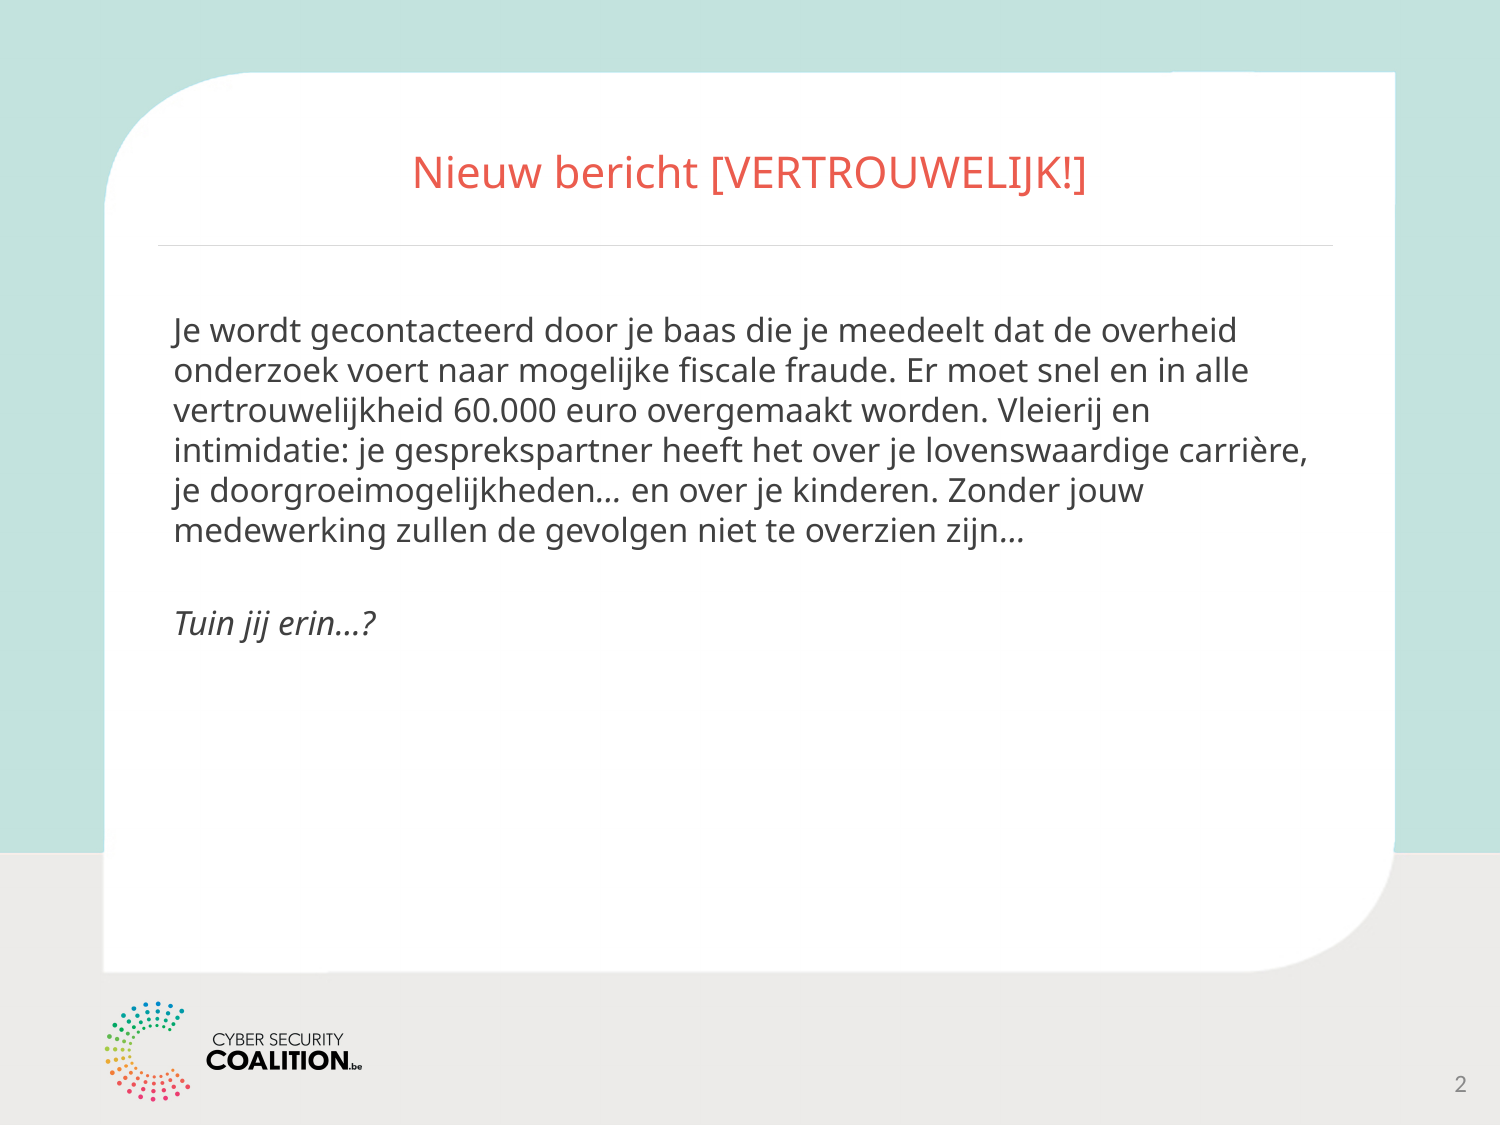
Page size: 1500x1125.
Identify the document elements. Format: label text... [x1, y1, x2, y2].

slide_number 2 [1425, 1052, 1497, 1112]
list Je wordt gecontacteerd door je baas die je meedeelt dat de overheid onderzoek voert naar mogelijke fiscale fraude. Er moet snel en in alle vertrouwelijkheid 60.000 euro overgemaakt worden. Vleierij en intimidatie: je gesprekspartner heeft het over je lovenswaardige carrière, je doorgroeimogelijkheden… en over je kinderen. Zonder jouw medewerking zullen de gevolgen niet te overzien zijn… Tuin jij erin…? [158, 302, 1334, 911]
picture [0, 0, 1500, 1125]
title Nieuw bericht [VERTROUWELIJK!] [261, 77, 1239, 265]
